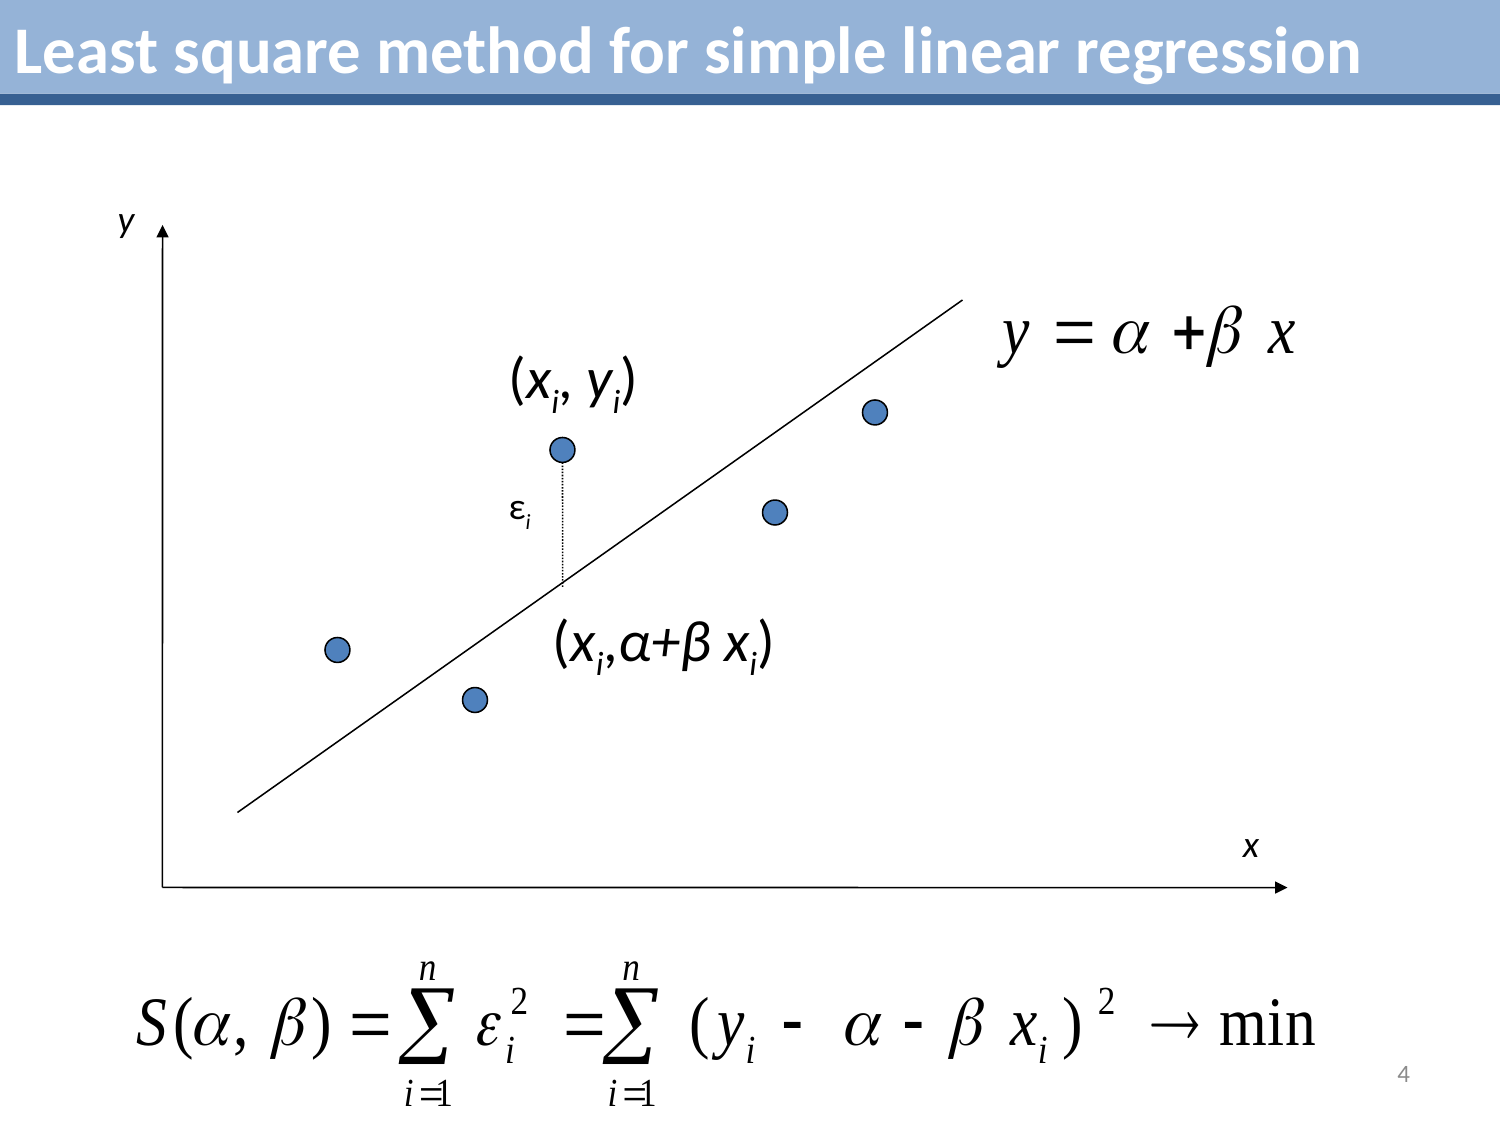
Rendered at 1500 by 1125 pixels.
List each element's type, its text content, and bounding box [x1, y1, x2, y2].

slide_number 4 [1335, 1042, 1425, 1103]
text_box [99, 187, 1309, 888]
text_box Least square method for simple linear regression [0, 0, 1500, 94]
text_box [0, 94, 1500, 106]
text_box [124, 932, 1332, 1125]
